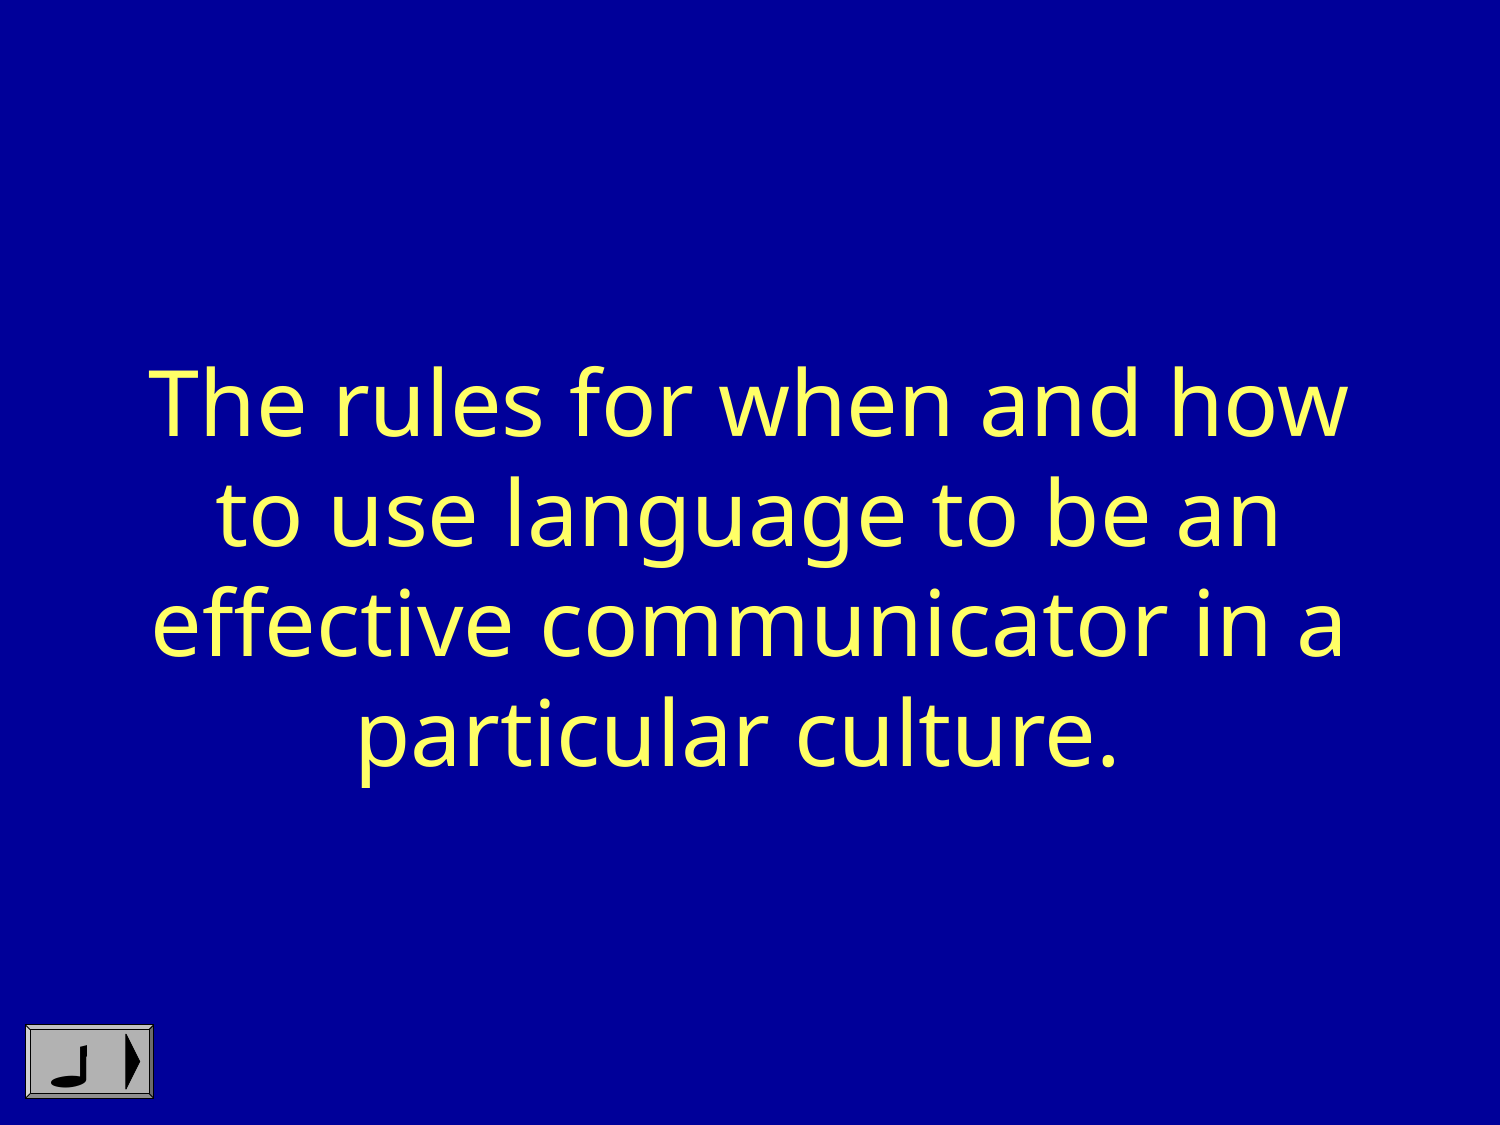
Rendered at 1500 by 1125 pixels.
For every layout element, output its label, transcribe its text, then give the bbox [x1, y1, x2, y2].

picture [24, 1024, 156, 1101]
title The rules for when and how to use language to be an effective communicator in a particular culture. [112, 99, 1388, 1031]
